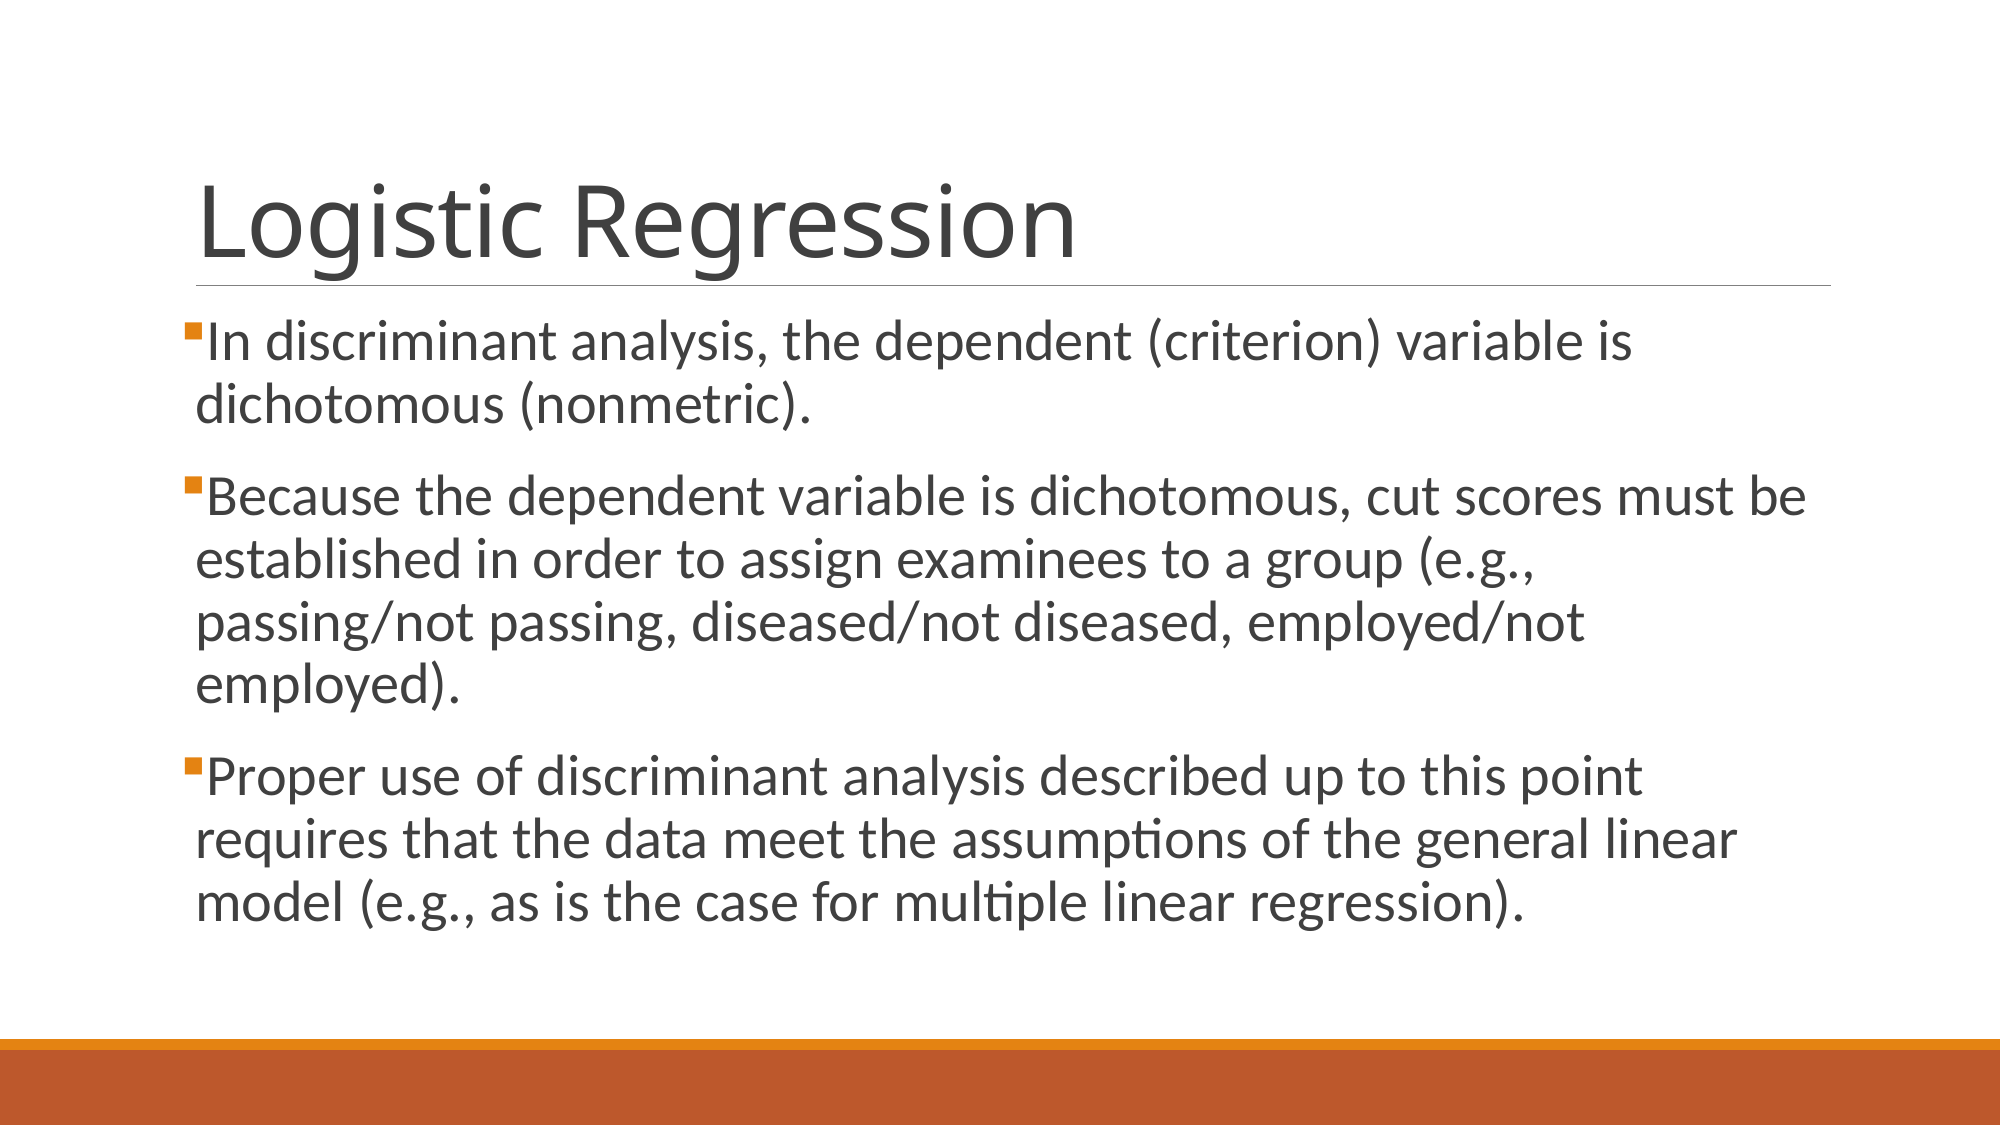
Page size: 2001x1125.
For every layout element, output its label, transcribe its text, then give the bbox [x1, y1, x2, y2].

list In discriminant analysis, the dependent (criterion) variable is dichotomous (nonmetric). Because the dependent variable is dichotomous, cut scores must be established in order to assign examinees to a group (e.g., passing/not passing, diseased/not diseased, employed/not employed). Proper use of discriminant analysis described up to this point requires that the data meet the assumptions of the general linear model (e.g., as is the case for multiple linear regression). [180, 302, 1830, 963]
title Logistic Regression [180, 47, 1830, 285]
